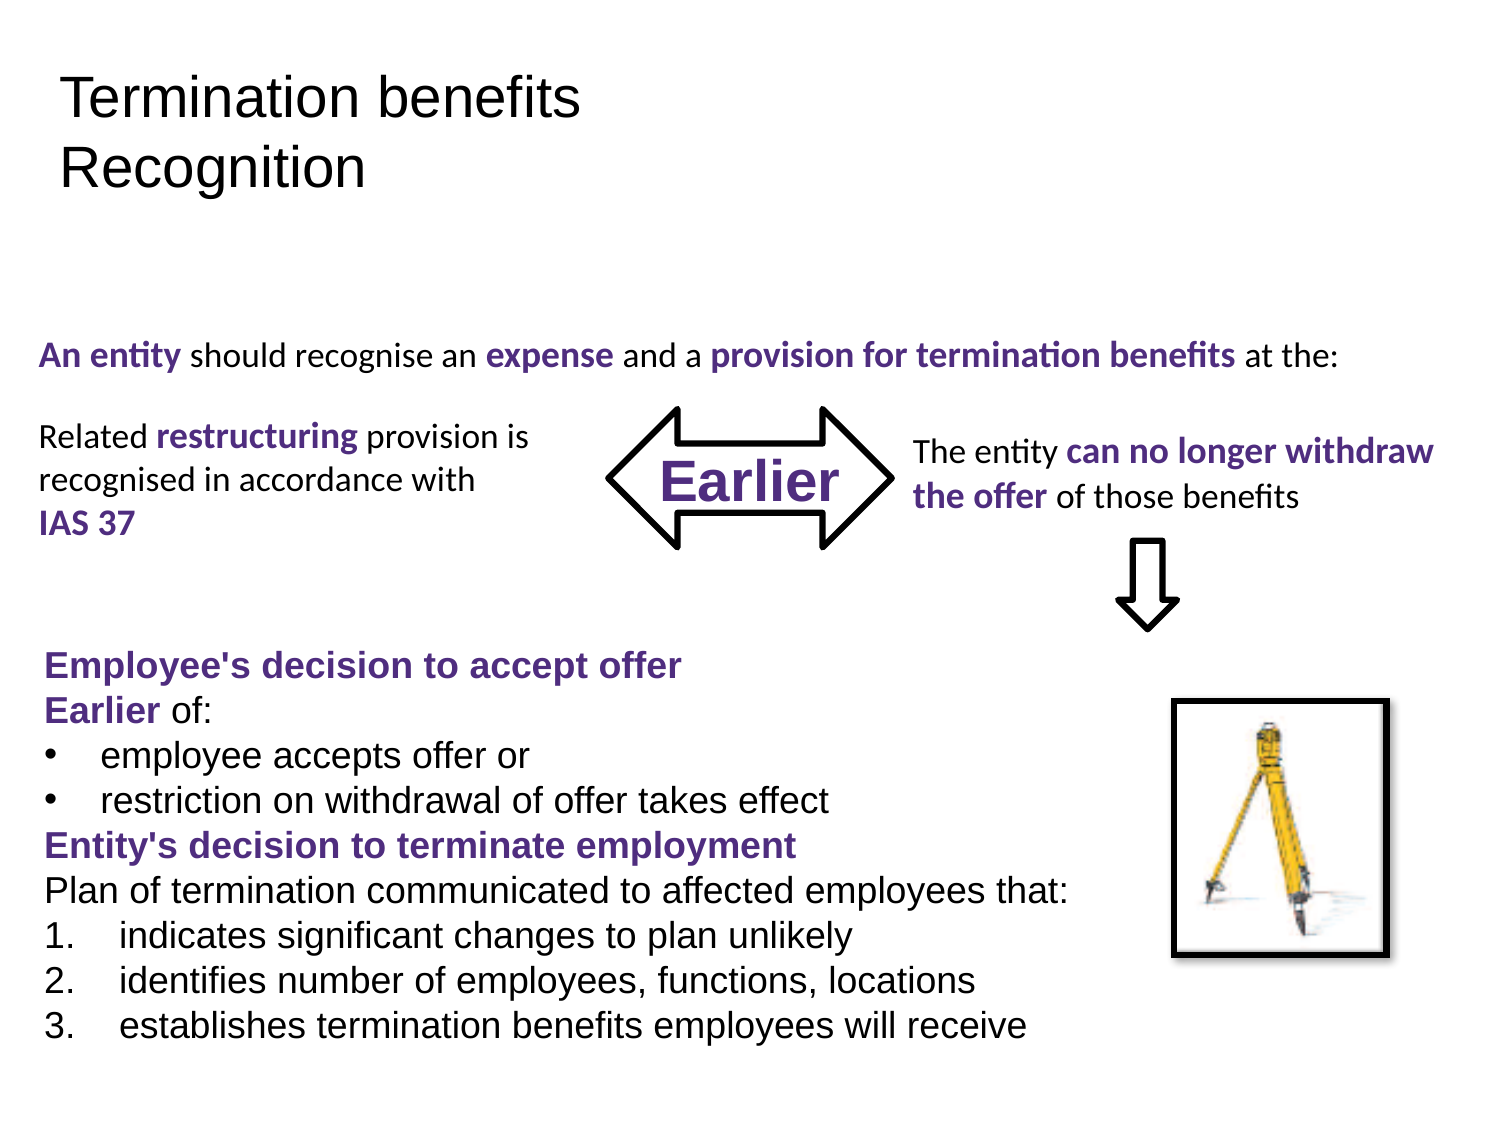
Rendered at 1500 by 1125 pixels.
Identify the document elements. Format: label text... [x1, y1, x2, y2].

title Termination benefits Recognition [58, 58, 1442, 296]
text_box [1116, 538, 1180, 632]
text_box Earlier [606, 407, 894, 550]
picture [1176, 703, 1384, 953]
text_box Related restructuring provision is recognised in accordance with IAS 37 [27, 413, 593, 541]
text_box Employee's decision to accept offer Earlier of: employee accepts offer or restriction on withdrawal of offer takes effect Entity's decision to terminate employment Plan of termination communicated to affected employees that: indicates significant changes to plan unlikely identifies number of employees, functions, locations establishes termination benefits employees will receive [29, 633, 1465, 1047]
text_box The entity can no longer withdraw the offer of those benefits [901, 407, 1467, 535]
text_box An entity should recognise an expense and a provision for termination benefits at the: [27, 306, 1467, 399]
